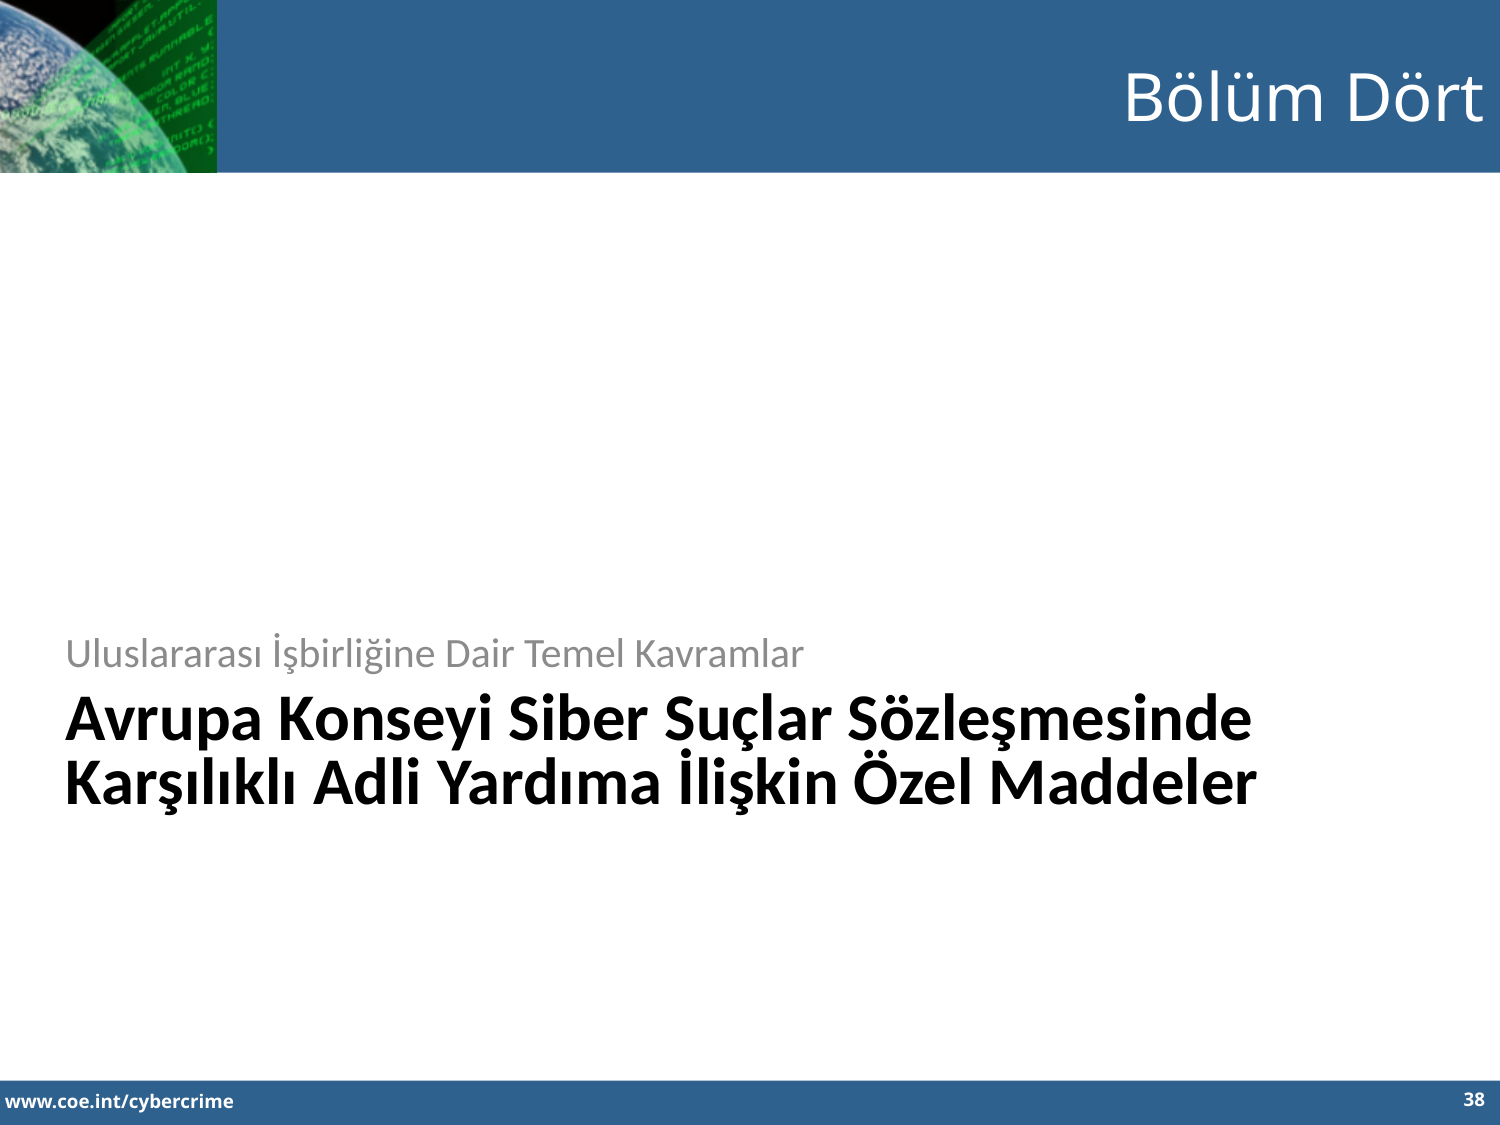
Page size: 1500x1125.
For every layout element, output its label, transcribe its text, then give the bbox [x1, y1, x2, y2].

text_box Avrupa Konseyi Siber Suçlar Sözleşmesinde Karşılıklı Adli Yardıma İlişkin Özel Maddeler [50, 681, 1450, 825]
text_box Uluslararası İşbirliğine Dair Temel Kavramlar [50, 624, 1326, 681]
picture [0, 1, 217, 173]
slide_number 38 [1149, 1079, 1500, 1125]
text_box Bölüm Dört [309, 18, 1500, 171]
